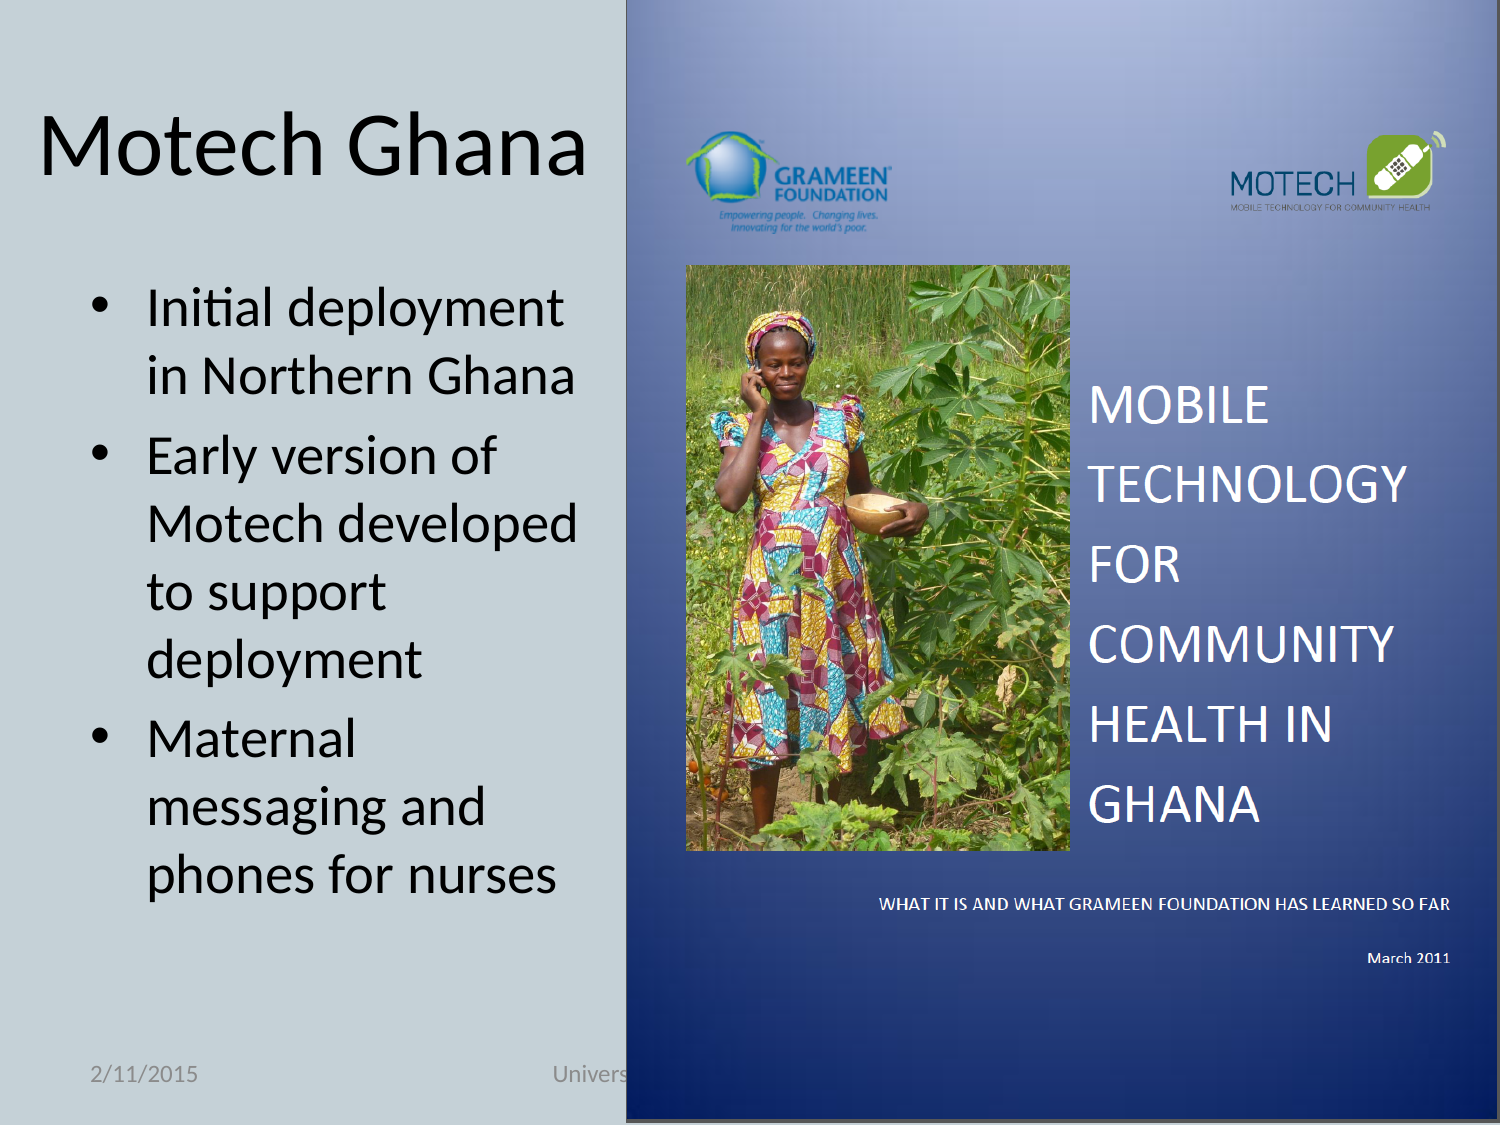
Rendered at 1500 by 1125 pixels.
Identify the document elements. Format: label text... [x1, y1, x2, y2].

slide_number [75, 1042, 425, 1103]
title Motech Ghana [0, 45, 621, 233]
footer University of Washington, Winter 2015 [512, 1042, 621, 1103]
list Initial deployment in Northern Ghana Early version of Motech developed to support deployment Maternal messaging and phones for nurses [75, 262, 613, 1005]
picture [626, 0, 1500, 1123]
